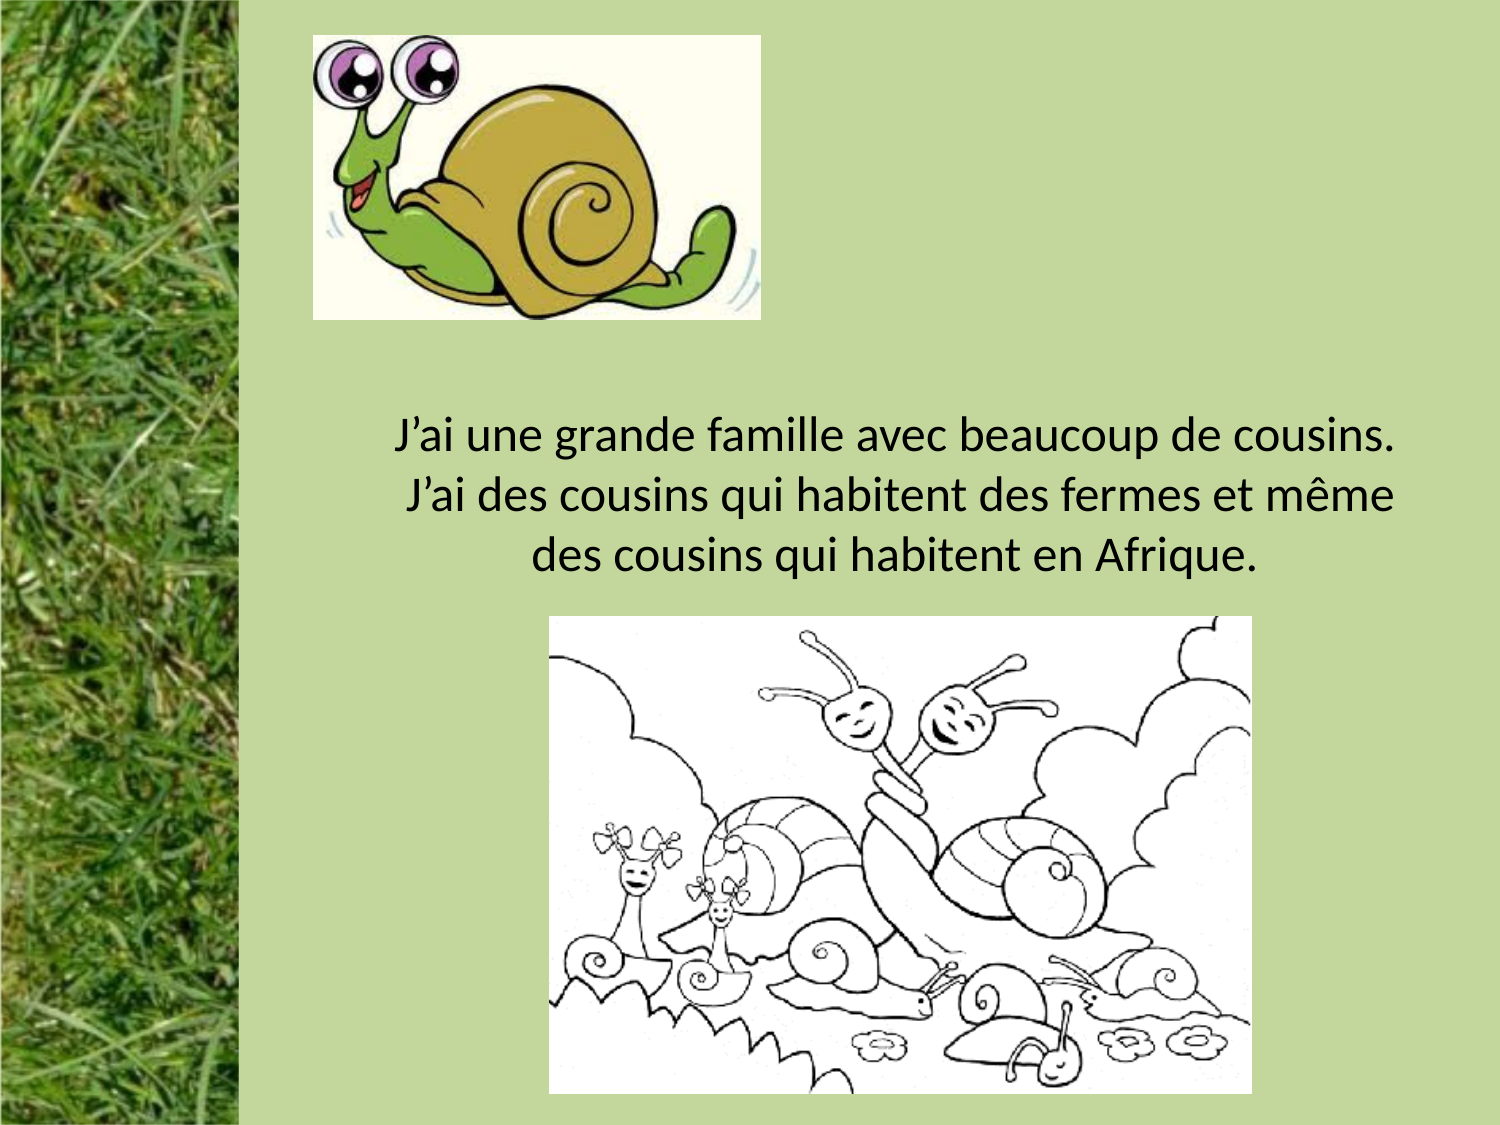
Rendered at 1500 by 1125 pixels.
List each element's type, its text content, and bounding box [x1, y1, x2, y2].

text_box J’ai une grande famille avec beaucoup de cousins. J’ai des cousins qui habitent des fermes et même des cousins qui habitent en Afrique. [370, 394, 1431, 590]
picture [0, 1, 1252, 1124]
picture [313, 35, 761, 320]
